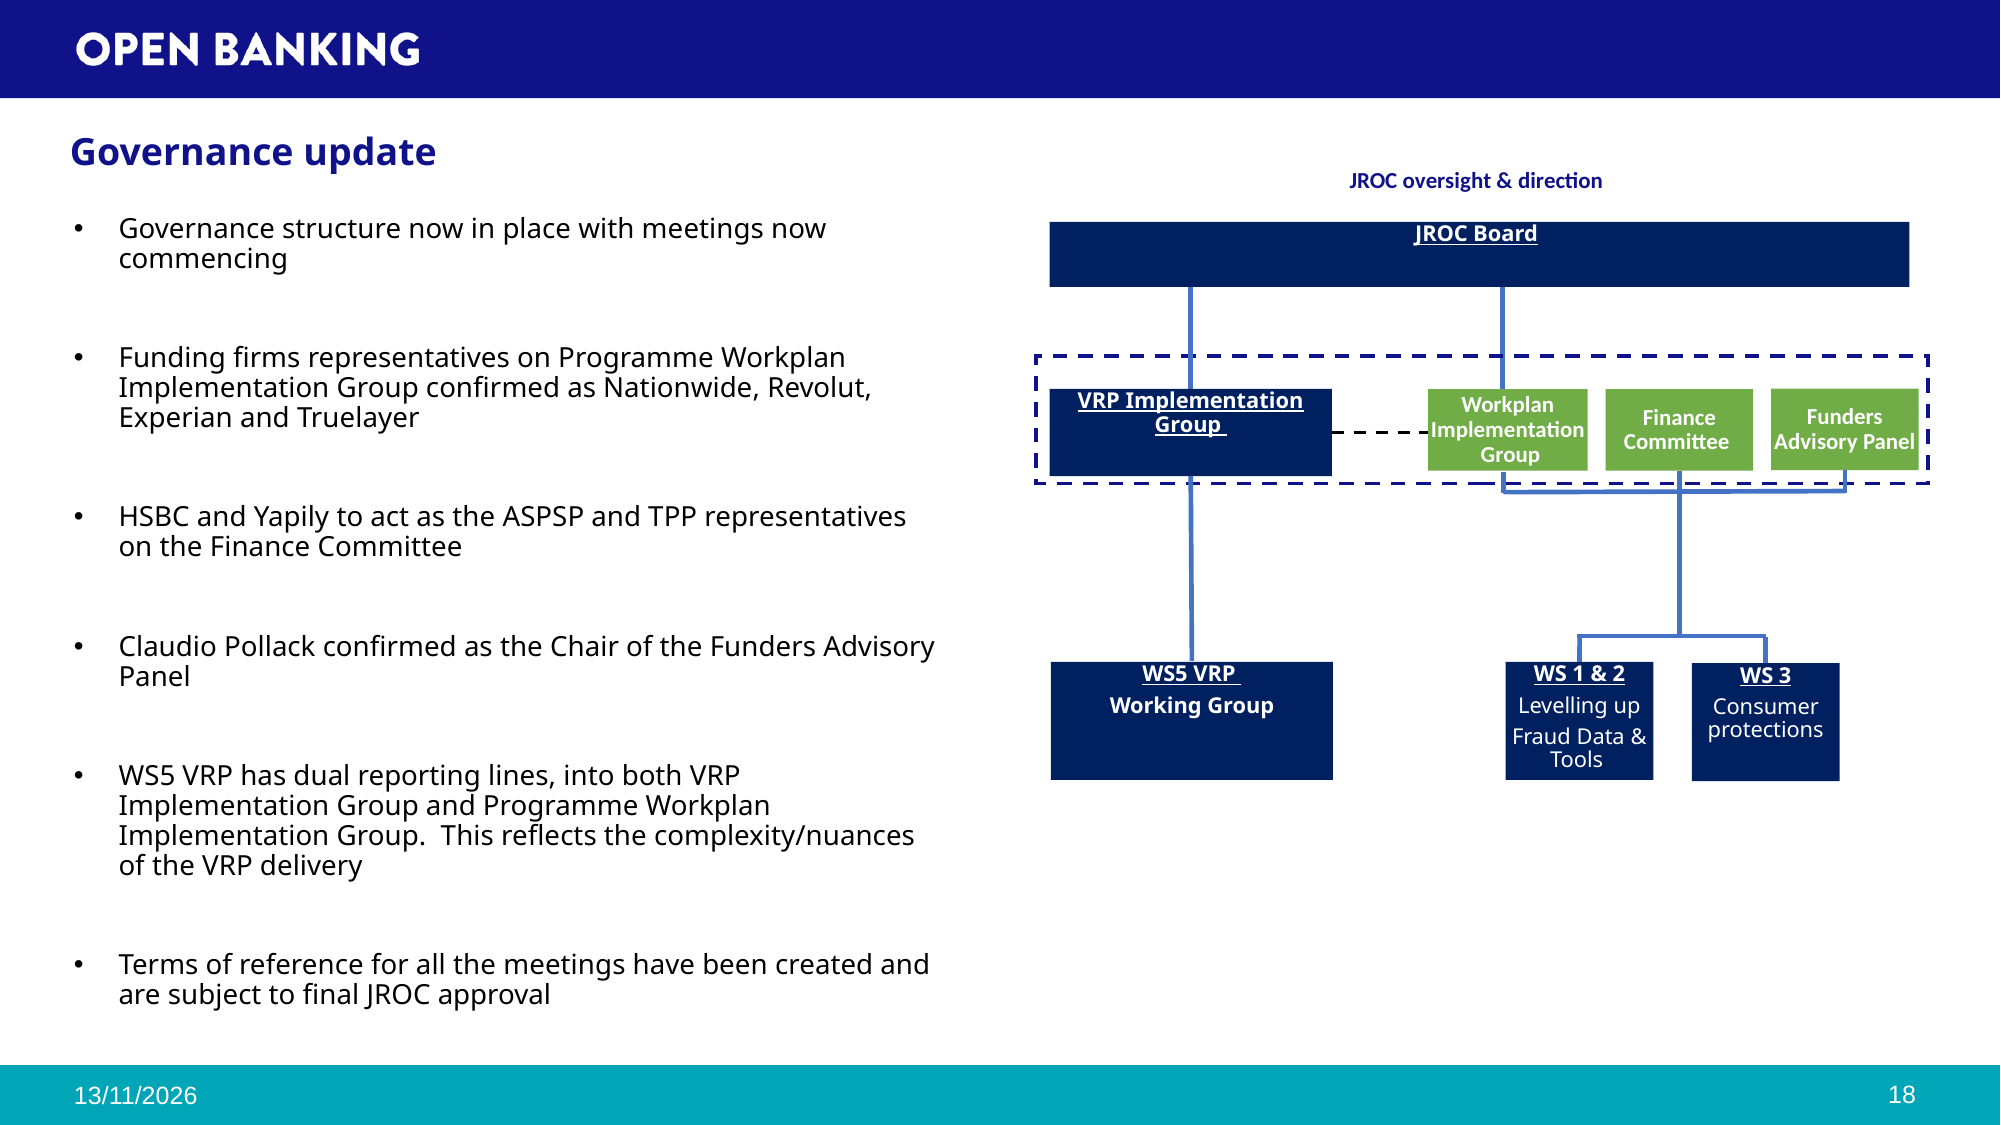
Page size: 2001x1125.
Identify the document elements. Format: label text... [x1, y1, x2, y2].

text_box [1035, 355, 1188, 484]
picture [43, 0, 452, 99]
text_box WS5 VRP Working Group [1050, 661, 1333, 780]
footer [662, 1064, 1338, 1124]
text_box VRP Implementation Group [1049, 388, 1332, 477]
text_box [1193, 355, 1929, 484]
text_box JROC Board [1049, 221, 1910, 287]
slide_number 18 [1412, 1064, 1932, 1124]
list Governance structure now in place with meetings now commencing Funding firms representatives on Programme Workplan Implementation Group confirmed as Nationwide, Revolut, Experian and Truelayer HSBC and Yapily to act as the ASPSP and TPP representatives on the Finance Committee Claudio Pollack confirmed as the Chair of the Funders Advisory Panel WS5 VRP has dual reporting lines, into both VRP Implementation Group and Programme Workplan Implementation Group. This reflects the complexity/nuances of the VRP delivery Terms of reference for all the meetings have been created and are subject to final JROC approval [59, 206, 964, 1027]
title Governance update [54, 125, 1629, 207]
text_box JROC oversight & direction [1323, 159, 1630, 201]
text_box WS 3 Consumer protections [1691, 663, 1840, 782]
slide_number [59, 1065, 509, 1125]
text_box WS 1 & 2 Levelling up Fraud Data & Tools [1505, 661, 1654, 780]
